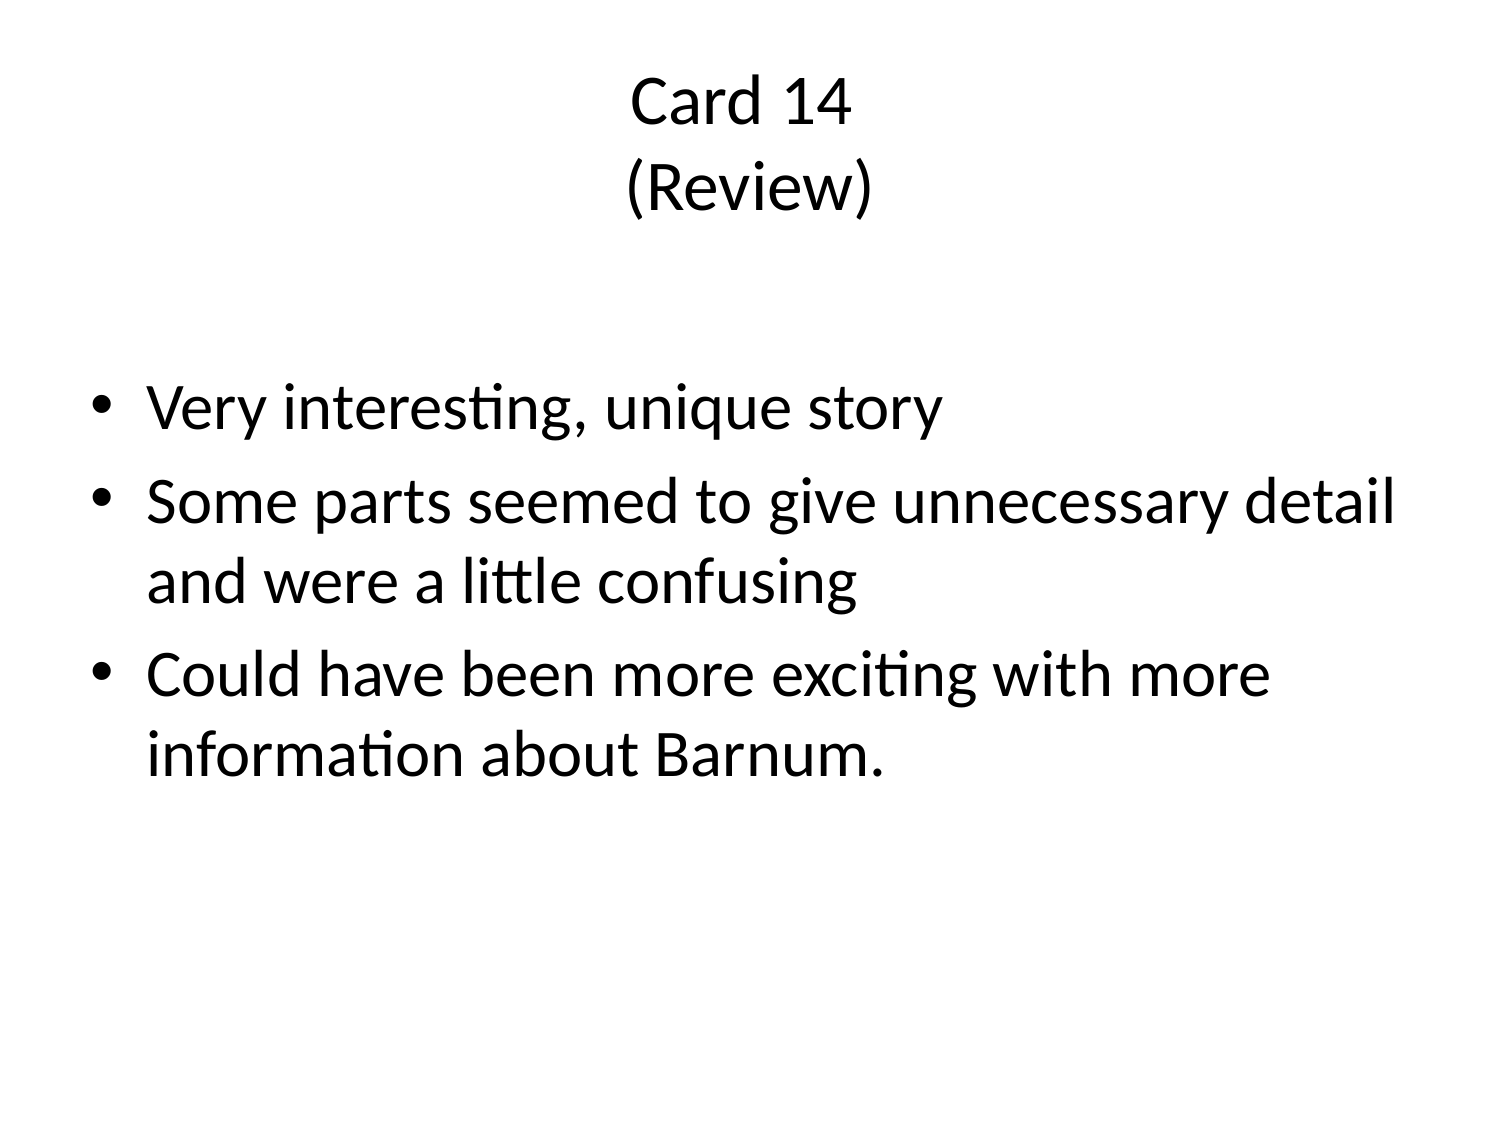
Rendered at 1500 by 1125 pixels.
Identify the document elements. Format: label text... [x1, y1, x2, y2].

title Card 14 (Review) [75, 45, 1425, 233]
list Very interesting, unique story Some parts seemed to give unnecessary detail and were a little confusing Could have been more exciting with more information about Barnum. [75, 262, 1425, 1005]
